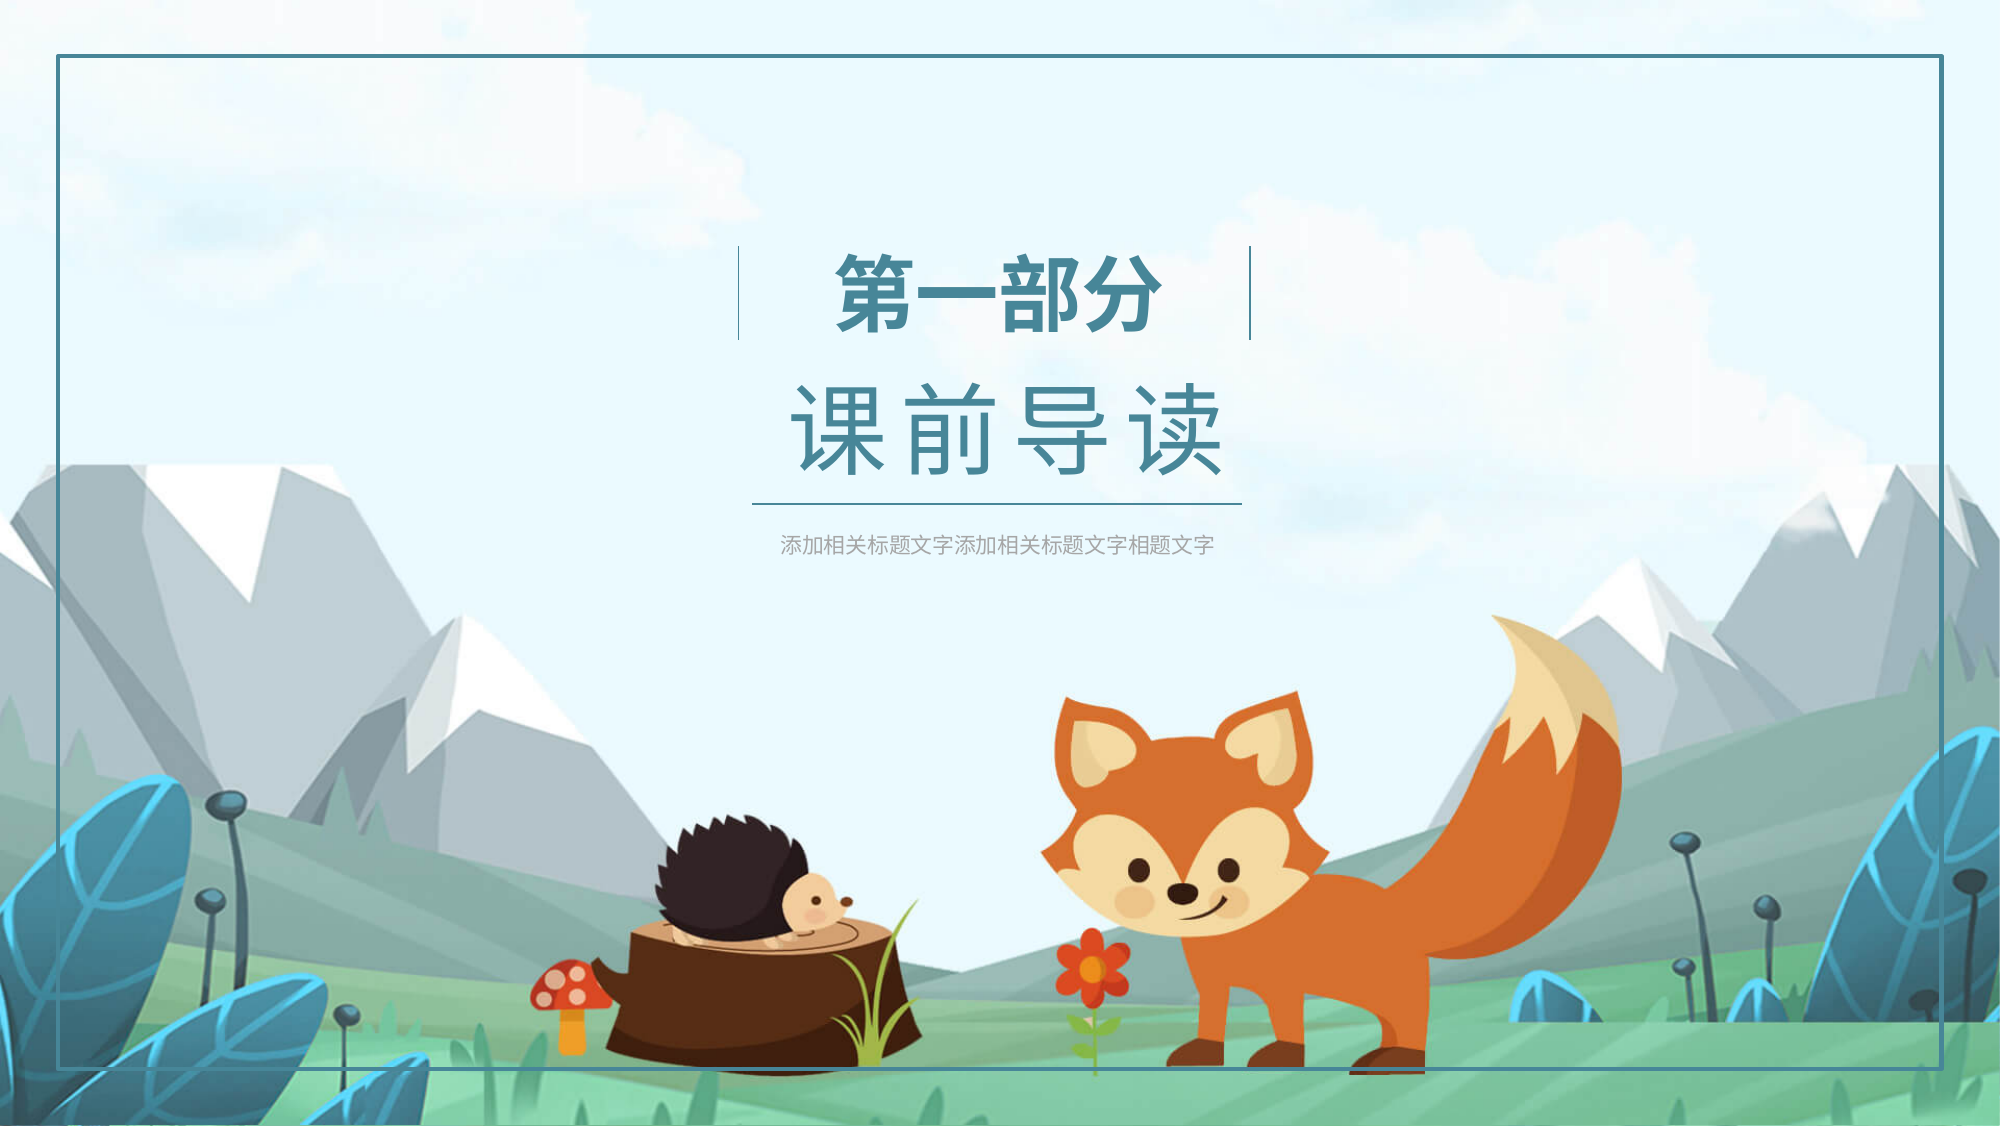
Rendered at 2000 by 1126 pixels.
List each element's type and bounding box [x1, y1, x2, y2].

text_box [947, 37, 1042, 503]
text_box [947, 512, 1042, 549]
picture [0, 0, 2000, 1126]
